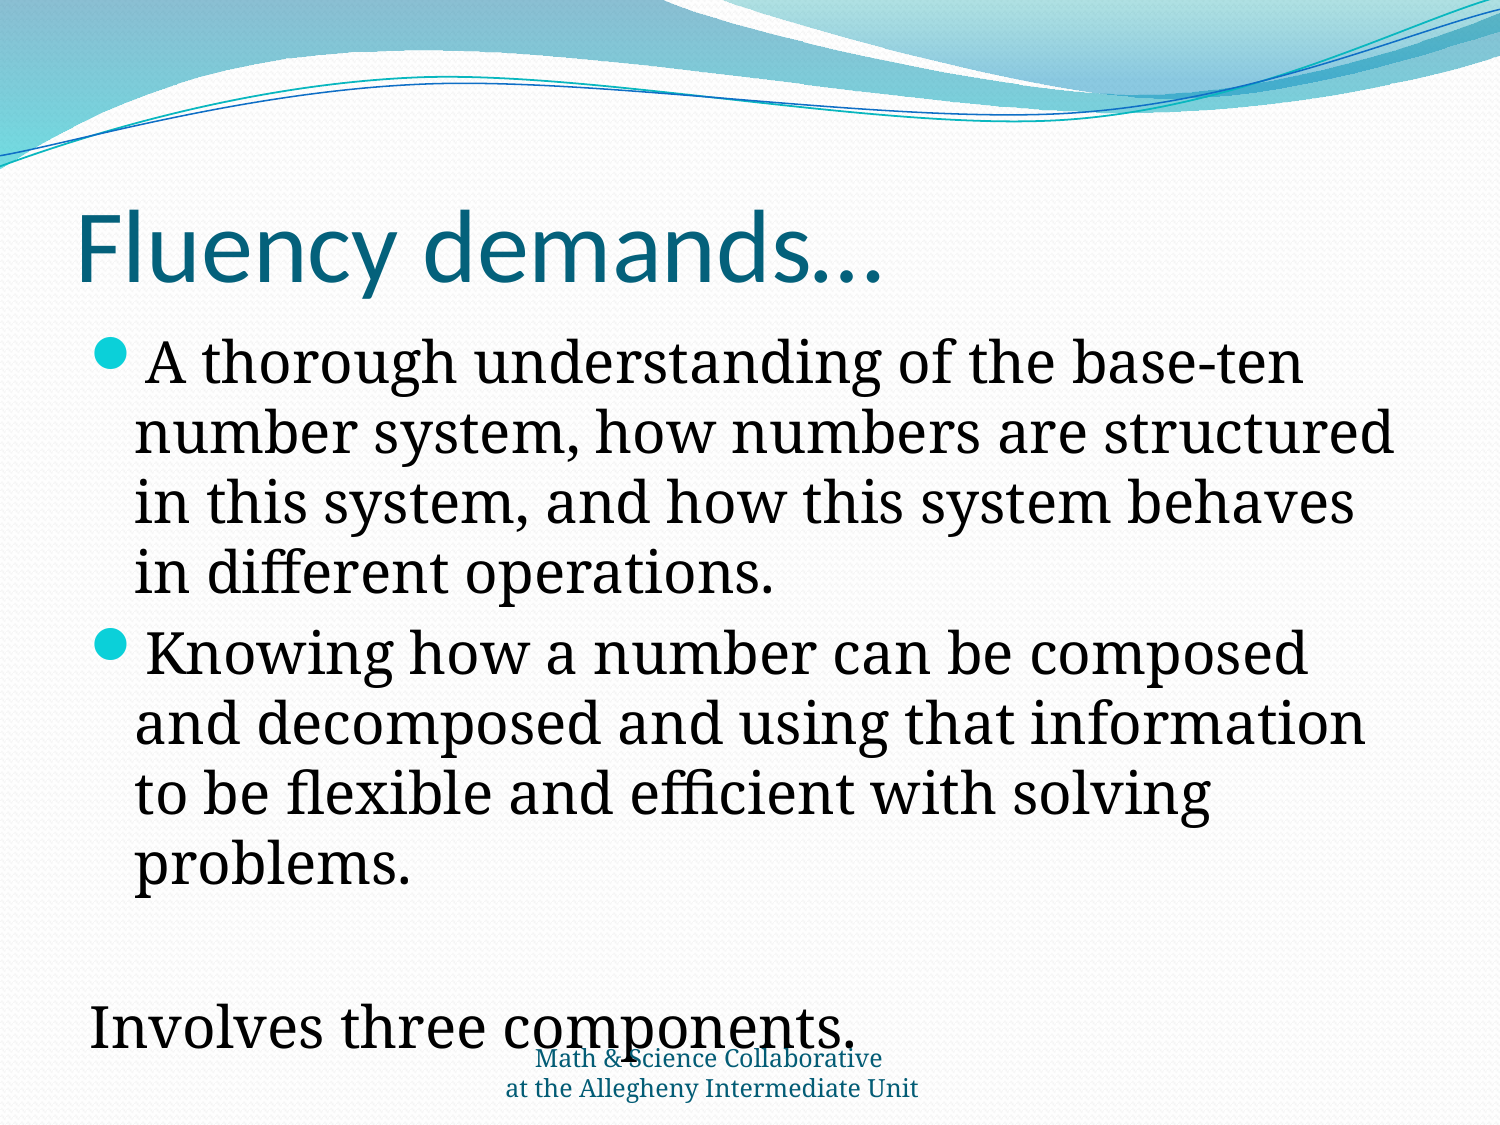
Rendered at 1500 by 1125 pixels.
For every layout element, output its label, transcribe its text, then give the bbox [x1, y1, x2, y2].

footer Math & Science Collaborative at the Allegheny Intermediate Unit [437, 1042, 988, 1103]
list A thorough understanding of the base-ten number system, how numbers are structured in this system, and how this system behaves in different operations. Knowing how a number can be composed and decomposed and using that information to be flexible and efficient with solving problems. Involves three components. [75, 317, 1425, 1038]
title Fluency demands… [75, 115, 1425, 303]
